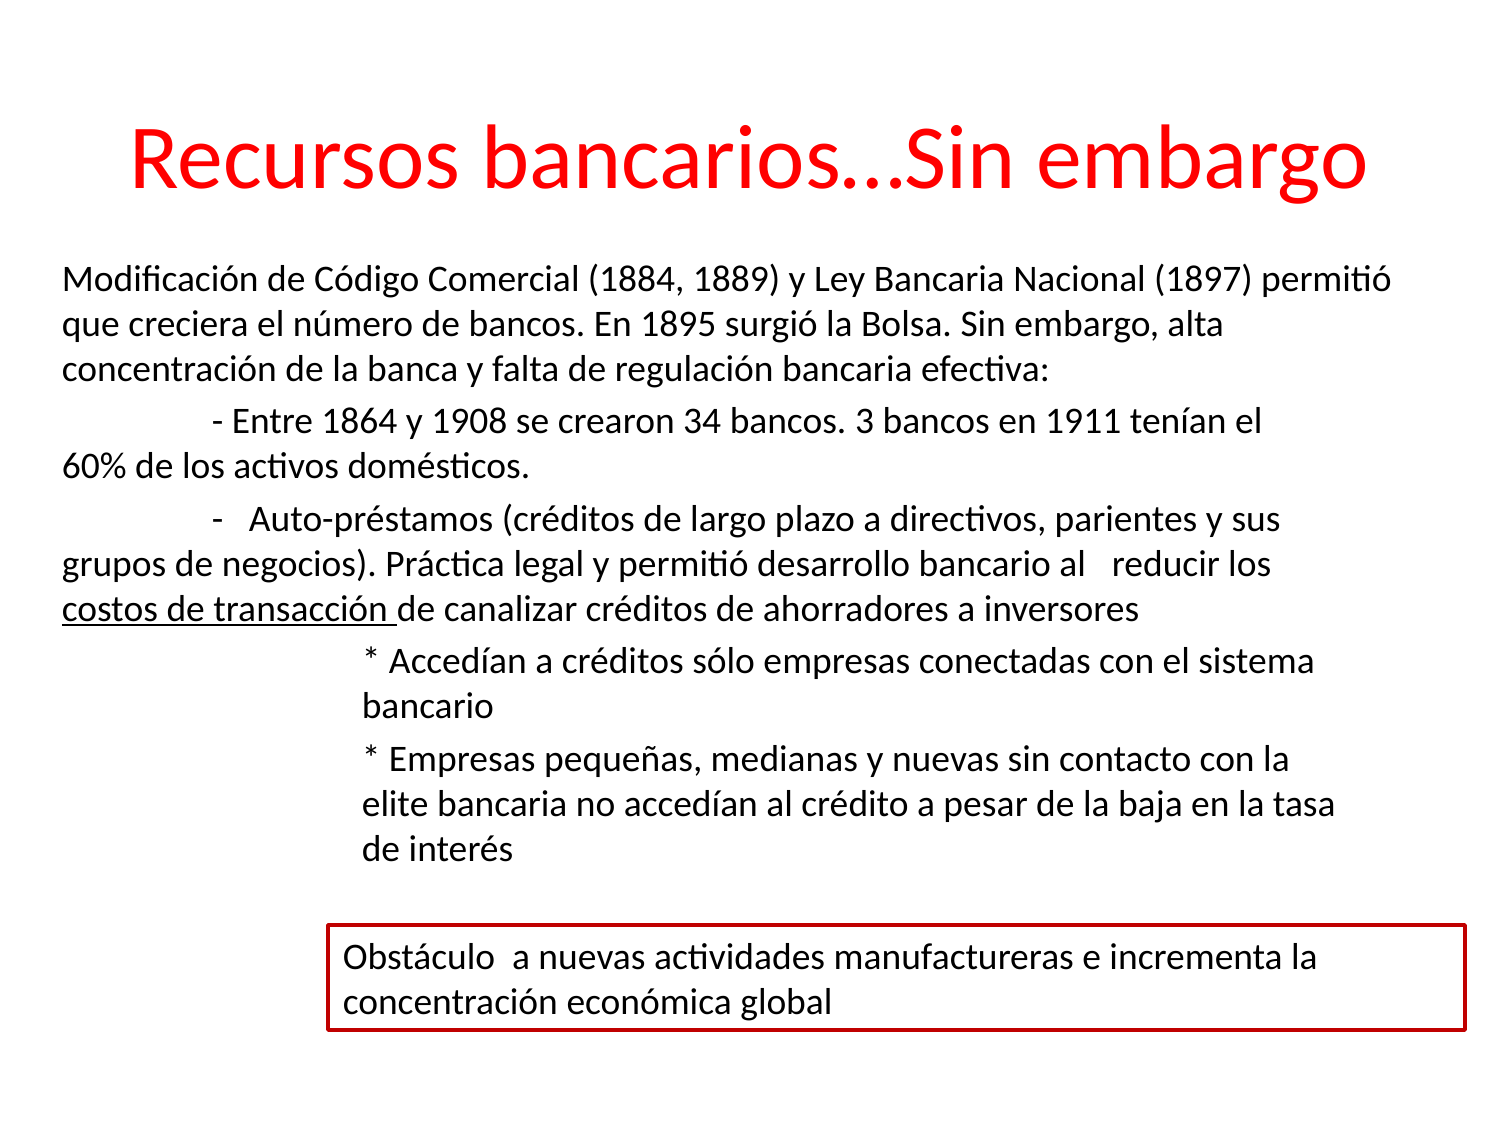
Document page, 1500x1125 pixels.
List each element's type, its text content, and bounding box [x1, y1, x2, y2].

list Modificación de Código Comercial (1884, 1889) y Ley Bancaria Nacional (1897) permitió que creciera el número de bancos. En 1895 surgió la Bolsa. Sin embargo, alta concentración de la banca y falta de regulación bancaria efectiva: - Entre 1864 y 1908 se crearon 34 bancos. 3 bancos en 1911 tenían el 60% de los activos domésticos. - Auto-préstamos (créditos de largo plazo a directivos, parientes y sus grupos de negocios). Práctica legal y permitió desarrollo bancario al reducir los costos de transacción de canalizar créditos de ahorradores a inversores * Accedían a créditos sólo empresas conectadas con el sistema bancario * Empresas pequeñas, medianas y nuevas sin contacto con la elite bancaria no accedían al crédito a pesar de la baja en la tasa de interés [46, 246, 1454, 891]
title Recursos bancarios…Sin embargo [75, 58, 1425, 246]
text_box Obstáculo a nuevas actividades manufactureras e incrementa la concentración económica global [328, 925, 1465, 1030]
